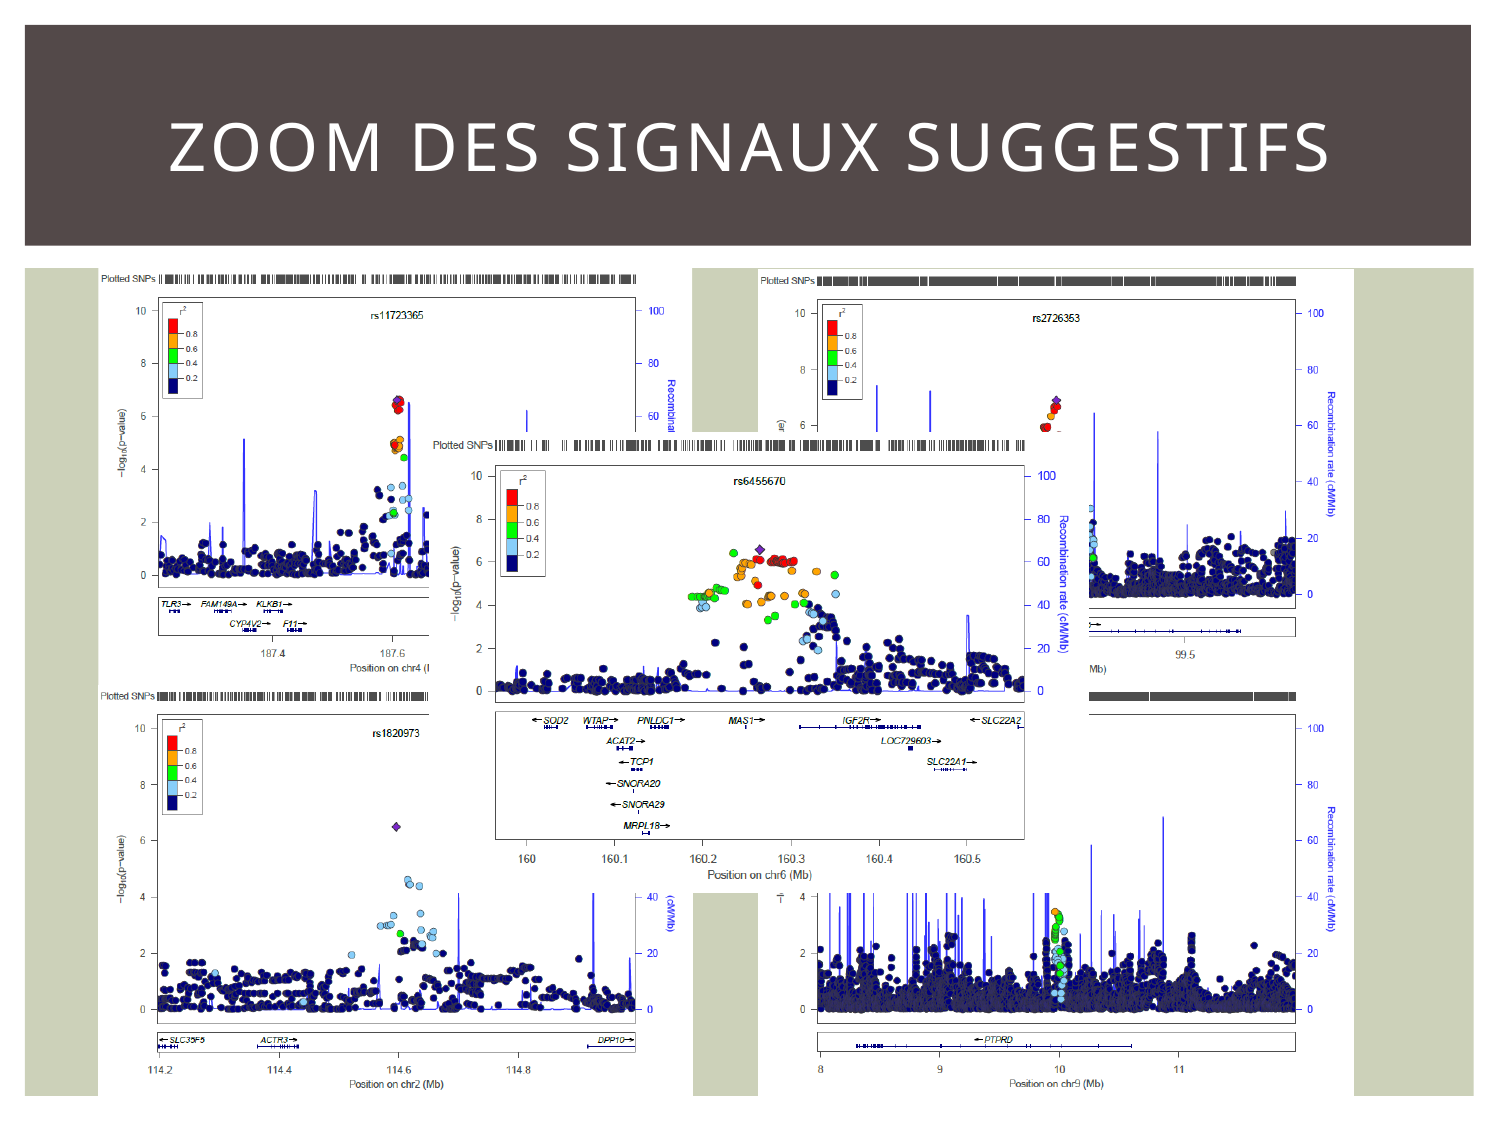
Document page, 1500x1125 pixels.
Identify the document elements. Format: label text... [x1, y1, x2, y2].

picture [98, 267, 1354, 1101]
title Zoom des signaux suggestifs [62, 58, 1438, 232]
